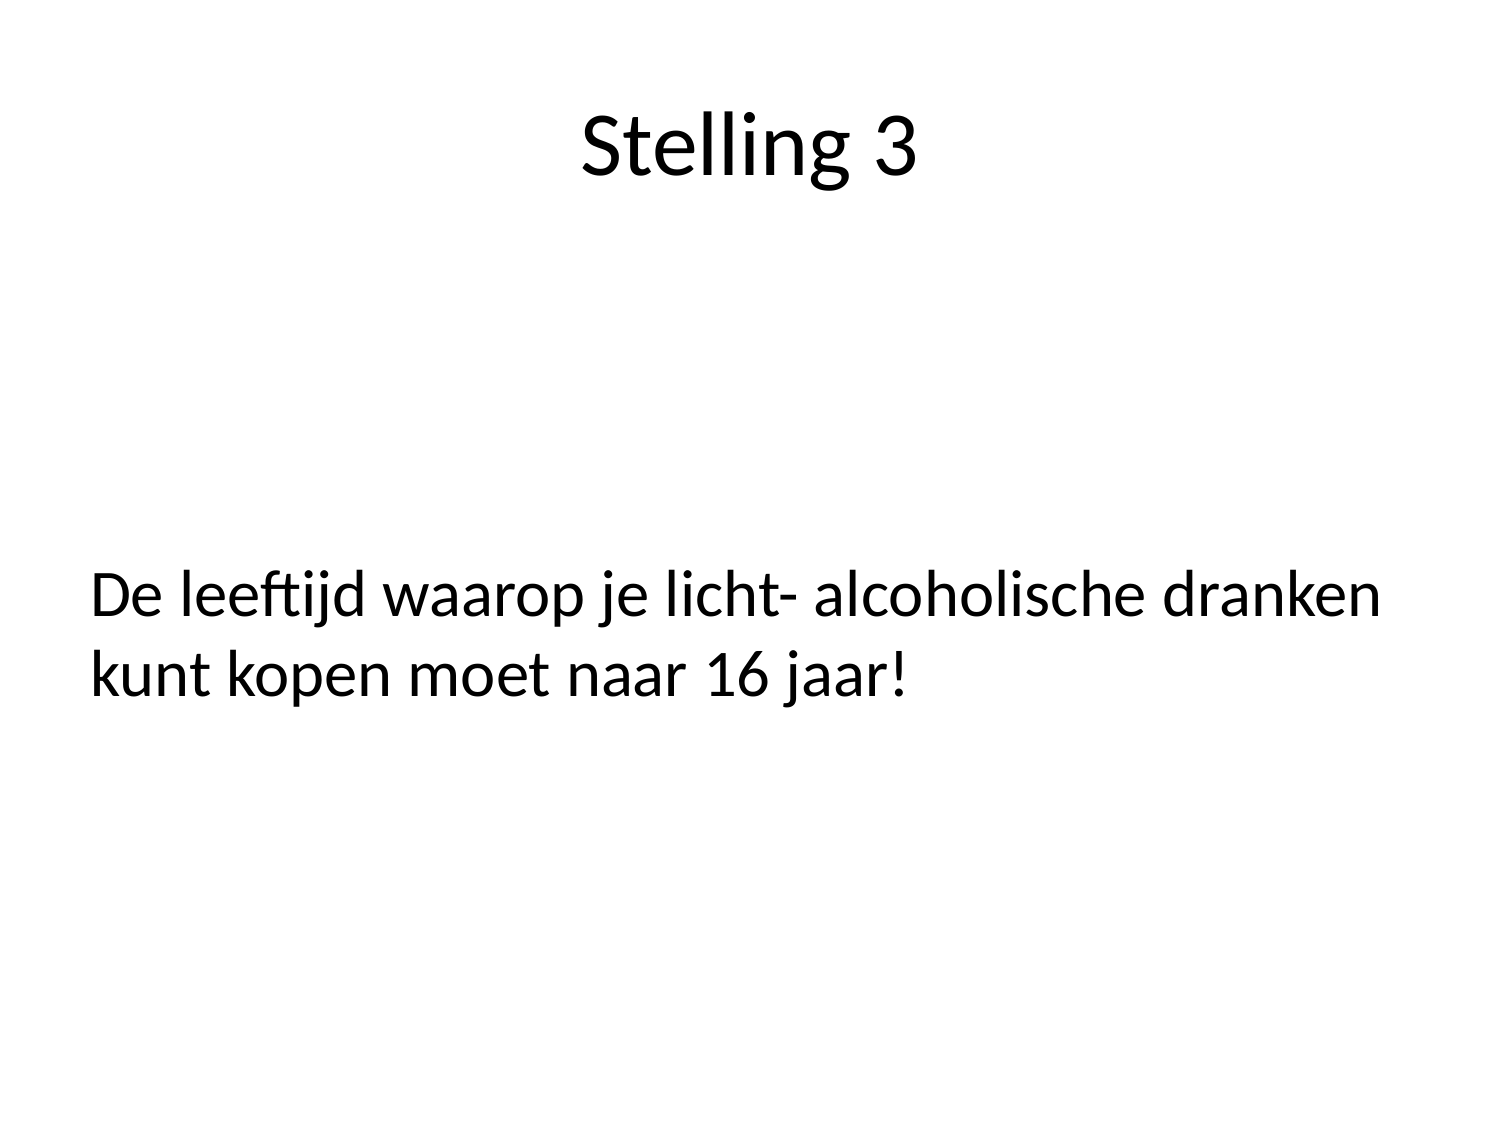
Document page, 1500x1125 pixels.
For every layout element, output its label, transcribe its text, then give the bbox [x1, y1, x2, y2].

title Stelling 3 [75, 45, 1425, 233]
list De leeftijd waarop je licht- alcoholische dranken kunt kopen moet naar 16 jaar! [75, 262, 1425, 1005]
